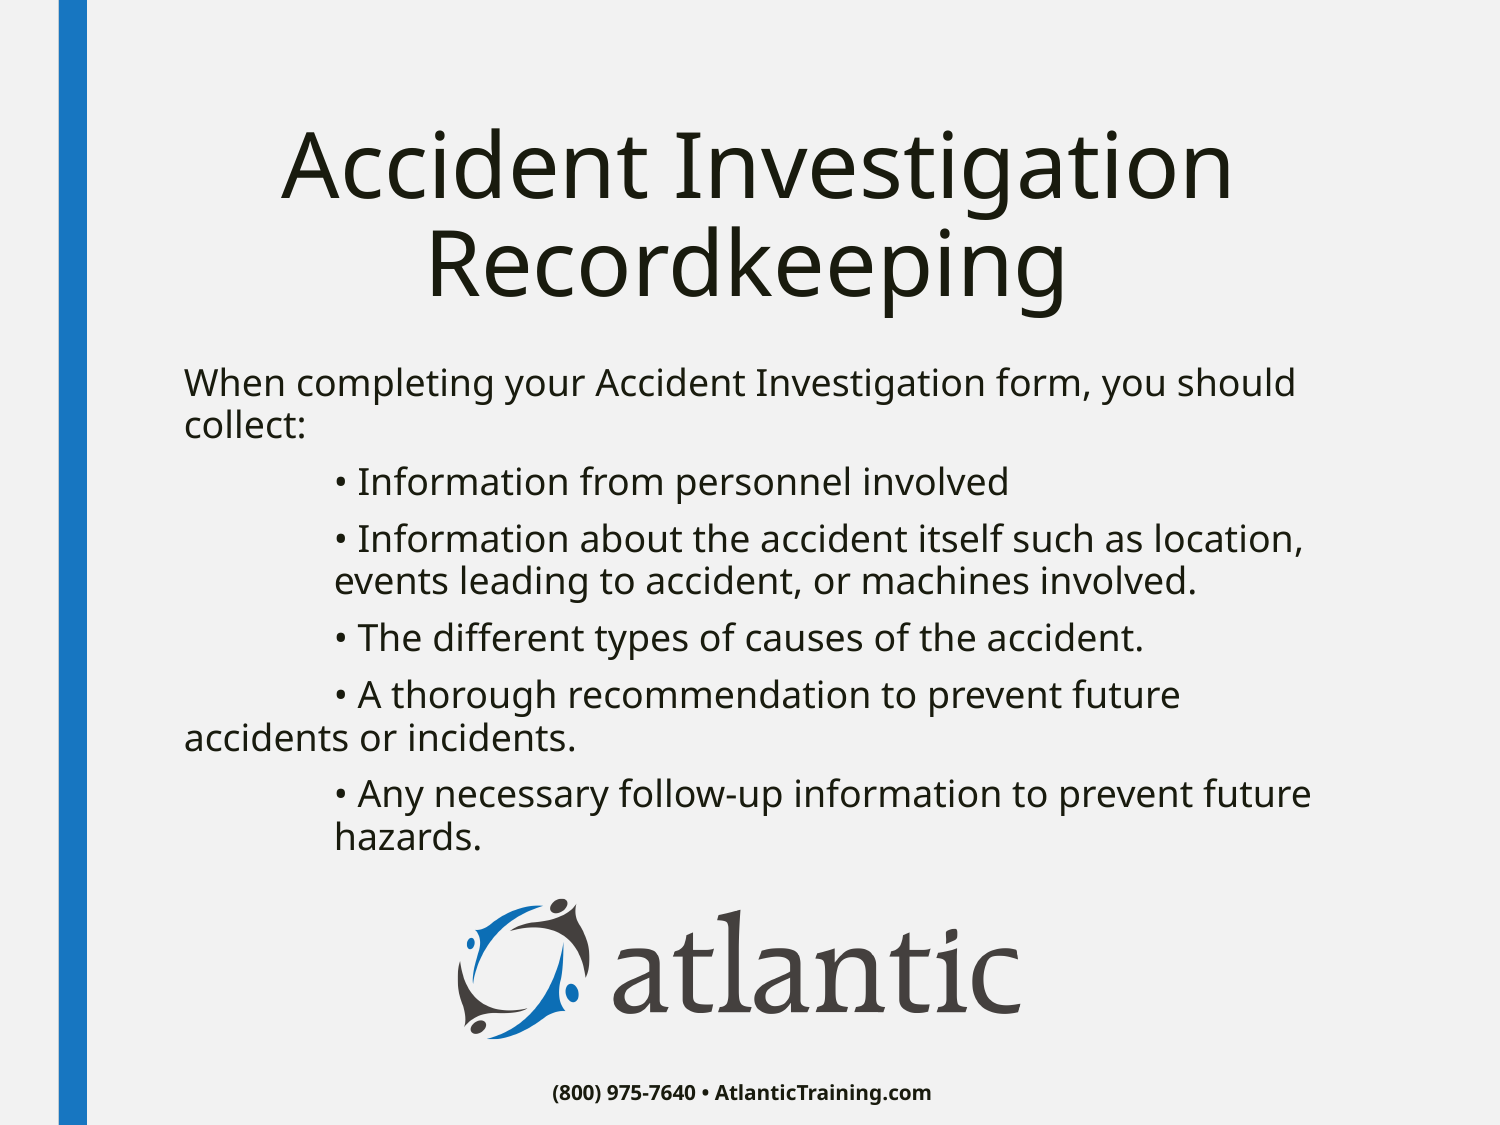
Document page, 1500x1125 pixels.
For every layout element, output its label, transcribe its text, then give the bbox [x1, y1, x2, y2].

picture [454, 943, 1030, 1058]
list When completing your Accident Investigation form, you should collect: • Information from personnel involved • Information about the accident itself such as location, events leading to accident, or machines involved. • The different types of causes of the accident. • A thorough recommendation to prevent future accidents or incidents. • Any necessary follow-up information to prevent future hazards. [168, 355, 1351, 943]
footer (800) 975-7640 • AtlanticTraining.com [355, 1058, 1129, 1125]
title Accident Investigation Recordkeeping [168, 112, 1351, 355]
